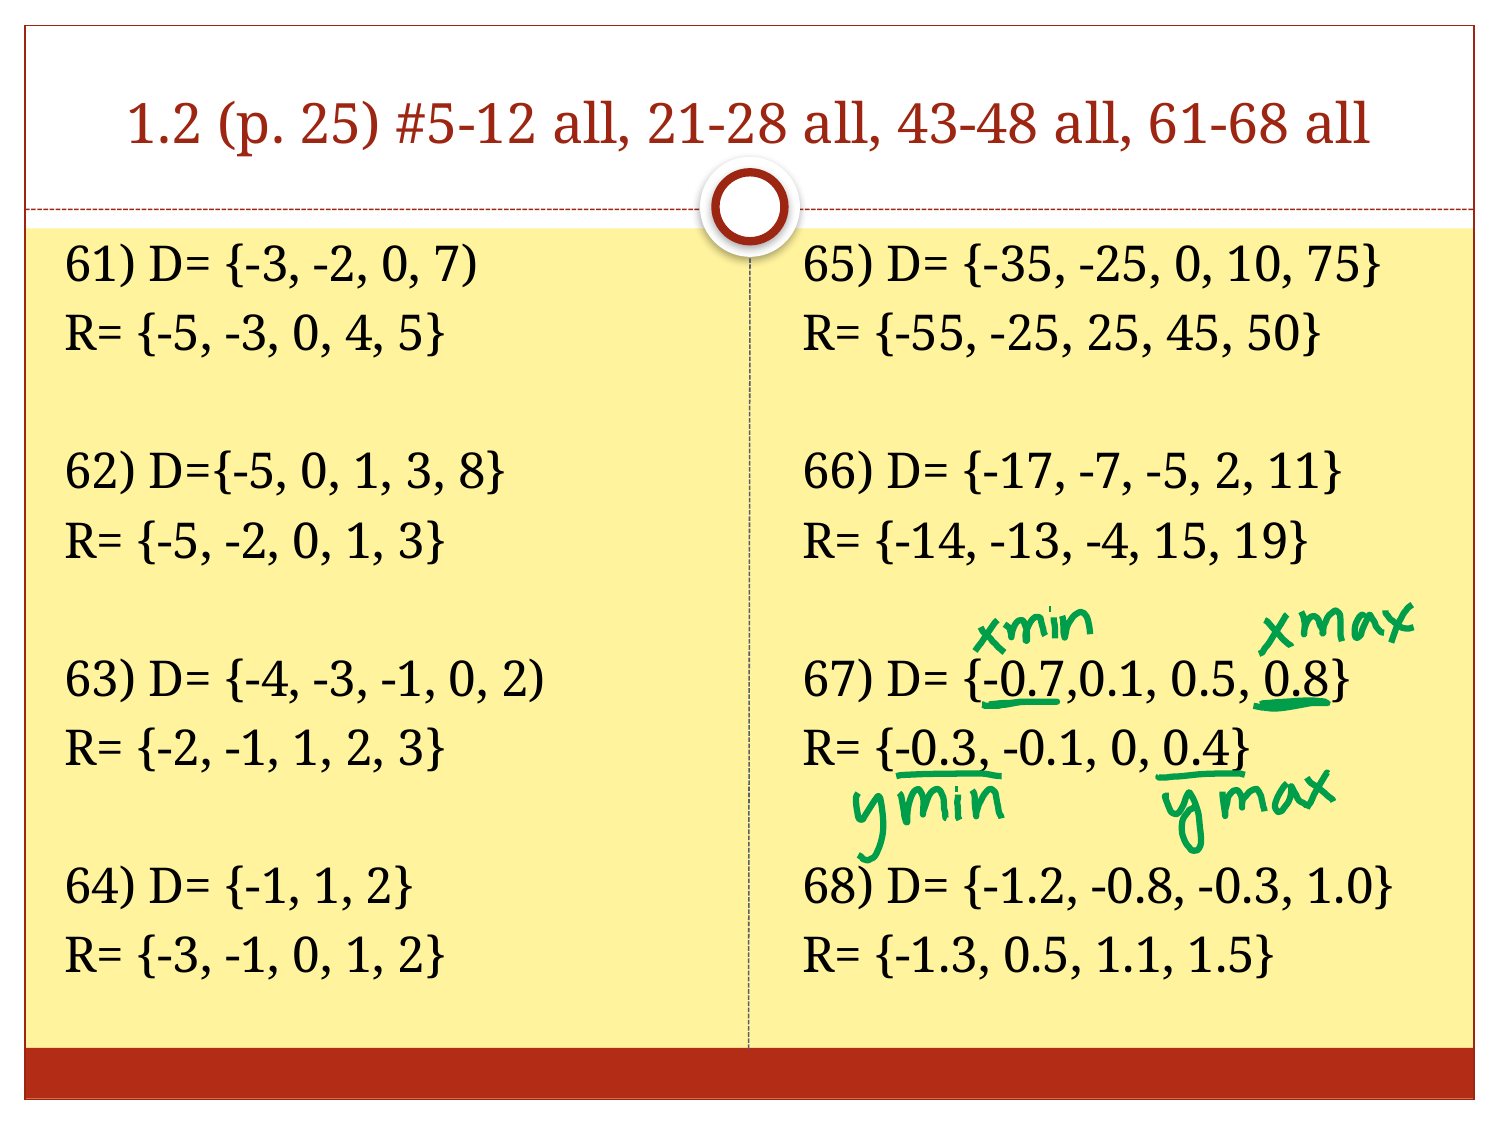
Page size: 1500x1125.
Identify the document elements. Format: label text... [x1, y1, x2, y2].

text_box [956, 794, 961, 821]
text_box [1384, 610, 1399, 625]
list 61) D= {-3, -2, 0, 7) R= {-5, -3, 0, 4, 5} 62) D={-5, 0, 1, 3, 8} R= {-5, -2, 0, 1, 3} 63) D= {-4, -3, -1, 0, 2) R= {-2, -1, 1, 2, 3} 64) D= {-1, 1, 2} R= {-3, -1, 0, 1, 2} [49, 224, 712, 993]
text_box [1353, 614, 1385, 639]
text_box [855, 792, 885, 862]
text_box [896, 772, 1002, 777]
text_box [1164, 791, 1202, 852]
text_box [1306, 777, 1317, 788]
text_box [1061, 611, 1091, 639]
text_box [982, 700, 1058, 707]
text_box [1306, 771, 1329, 809]
text_box [1264, 619, 1276, 631]
text_box [1004, 616, 1046, 642]
text_box [974, 619, 998, 652]
text_box [979, 626, 986, 635]
text_box [1052, 617, 1056, 639]
text_box [1258, 613, 1288, 655]
text_box [1277, 632, 1292, 648]
text_box [1253, 699, 1329, 710]
text_box [1300, 609, 1343, 642]
text_box [1319, 788, 1335, 802]
text_box [1400, 621, 1414, 630]
text_box [1390, 604, 1413, 643]
title 1.2 (p. 25) #5-12 all, 21-28 all, 43-48 all, 61-68 all [49, 37, 1450, 162]
text_box [1274, 782, 1307, 813]
text_box [987, 634, 1005, 654]
text_box [898, 788, 948, 824]
text_box [971, 788, 1003, 819]
list 65) D= {-35, -25, 0, 10, 75} R= {-55, -25, 25, 45, 50} 66) D= {-17, -7, -5, 2, 11} R= {-14, -13, -4, 15, 19} 67) D= {-0.7,0.1, 0.5, 0.8} R= {-0.3, -0.1, 0, 0.4} 68) D= {-1.2, -0.8, -0.3, 1.0} R= {-1.3, 0.5, 1.1, 1.5} [787, 224, 1450, 993]
text_box [1157, 772, 1246, 779]
text_box [1221, 788, 1266, 817]
